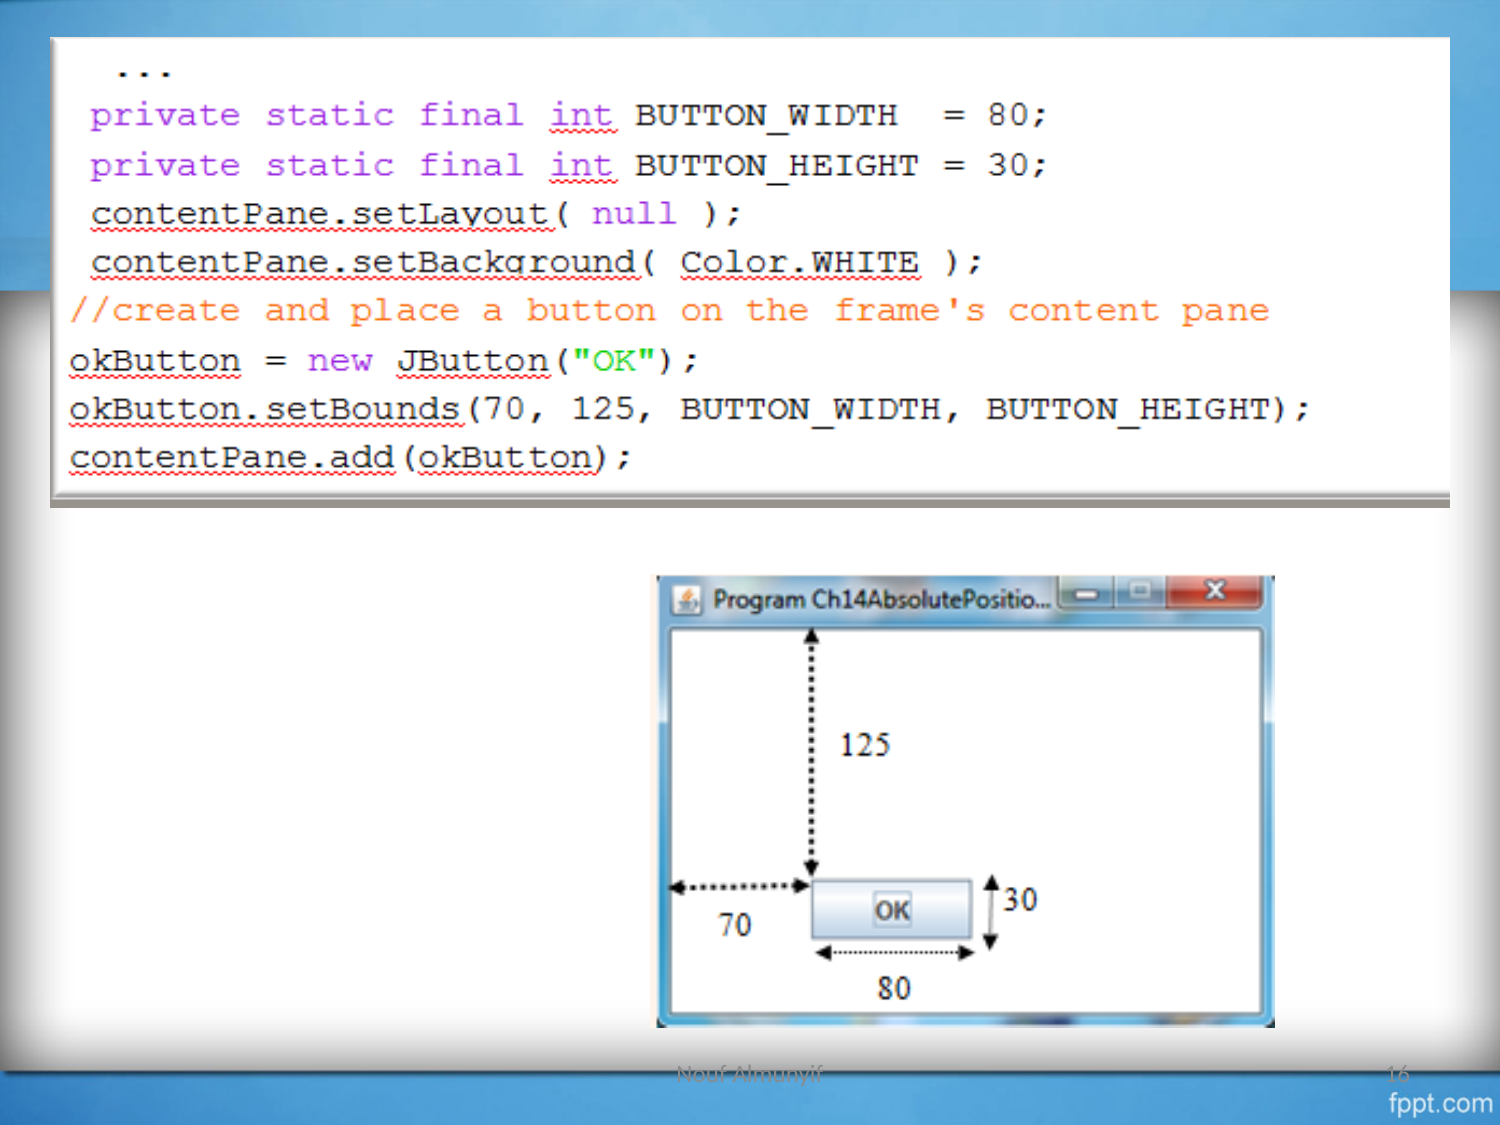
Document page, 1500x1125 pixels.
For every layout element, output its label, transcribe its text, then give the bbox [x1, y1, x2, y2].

slide_number 16 [1074, 1042, 1425, 1103]
footer Nouf Almunyif [512, 1042, 988, 1103]
picture [0, 0, 1500, 1125]
